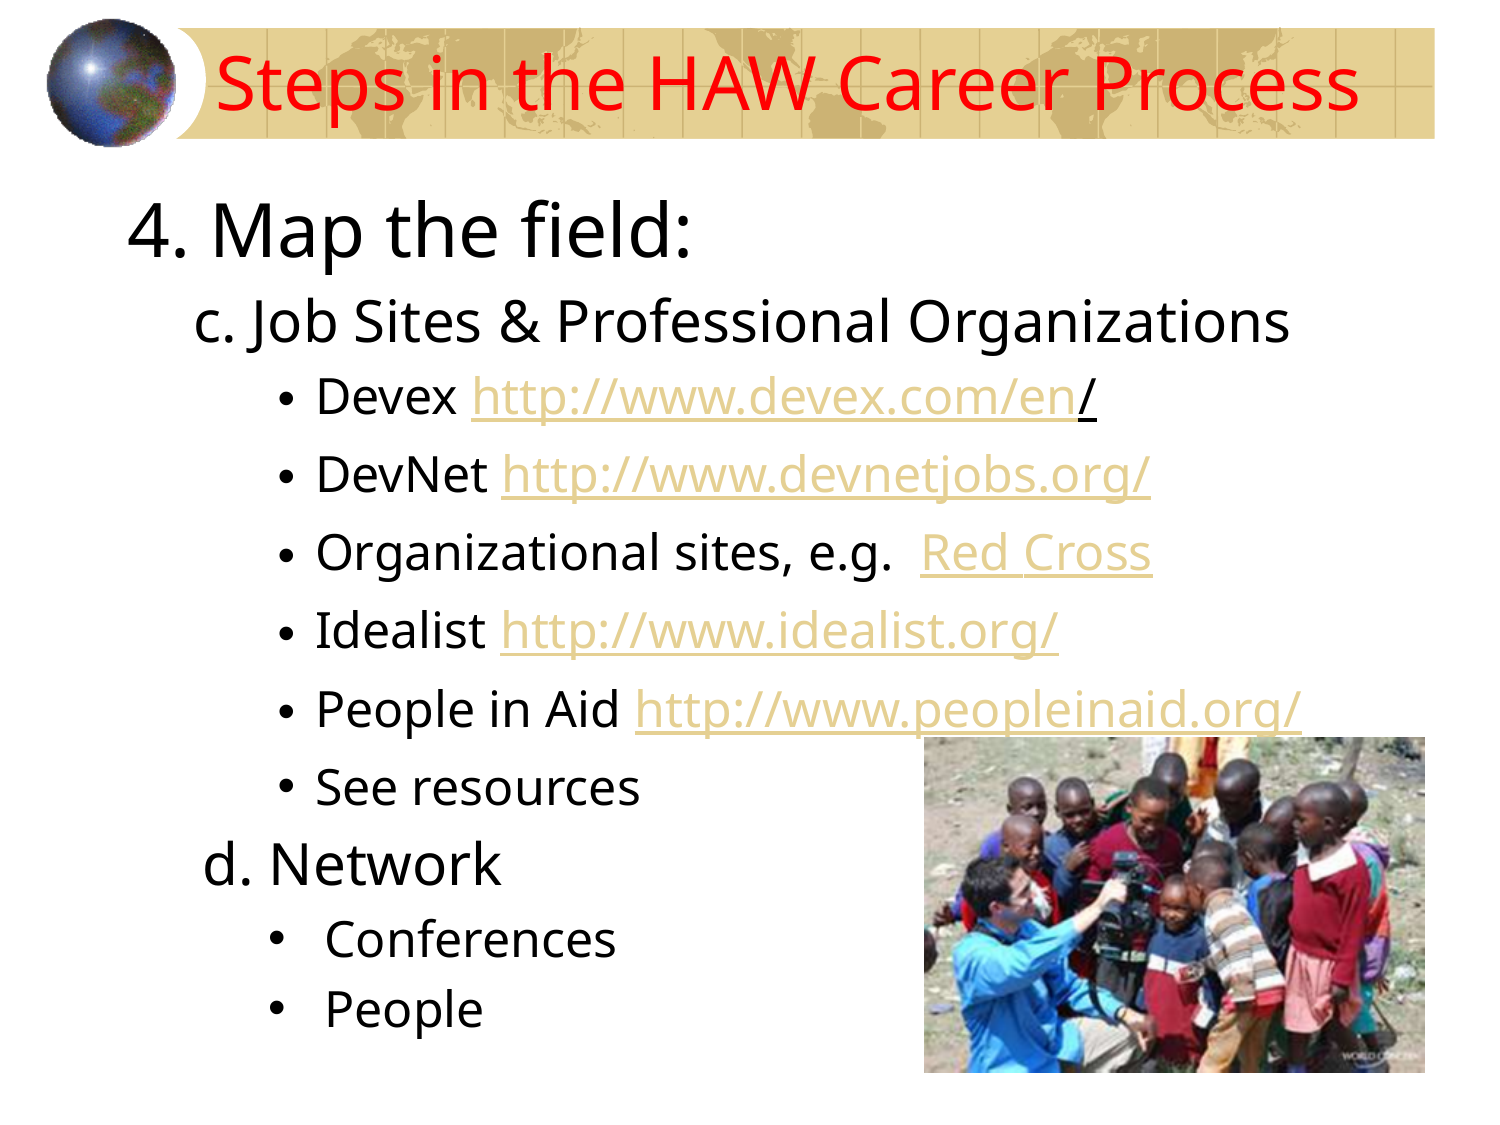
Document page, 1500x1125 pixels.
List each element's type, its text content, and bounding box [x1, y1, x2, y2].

picture [42, 14, 190, 151]
list 4. Map the field: c. Job Sites & Professional Organizations Devex http://www.devex.com/en/ DevNet http://www.devnetjobs.org/ Organizational sites, e.g. Red Cross Idealist http://www.idealist.org/ People in Aid http://www.peopleinaid.org/ See resources d. Network Conferences People [112, 174, 1388, 1028]
title Steps in the HAW Career Process [199, 24, 1438, 136]
picture [923, 737, 1425, 1074]
